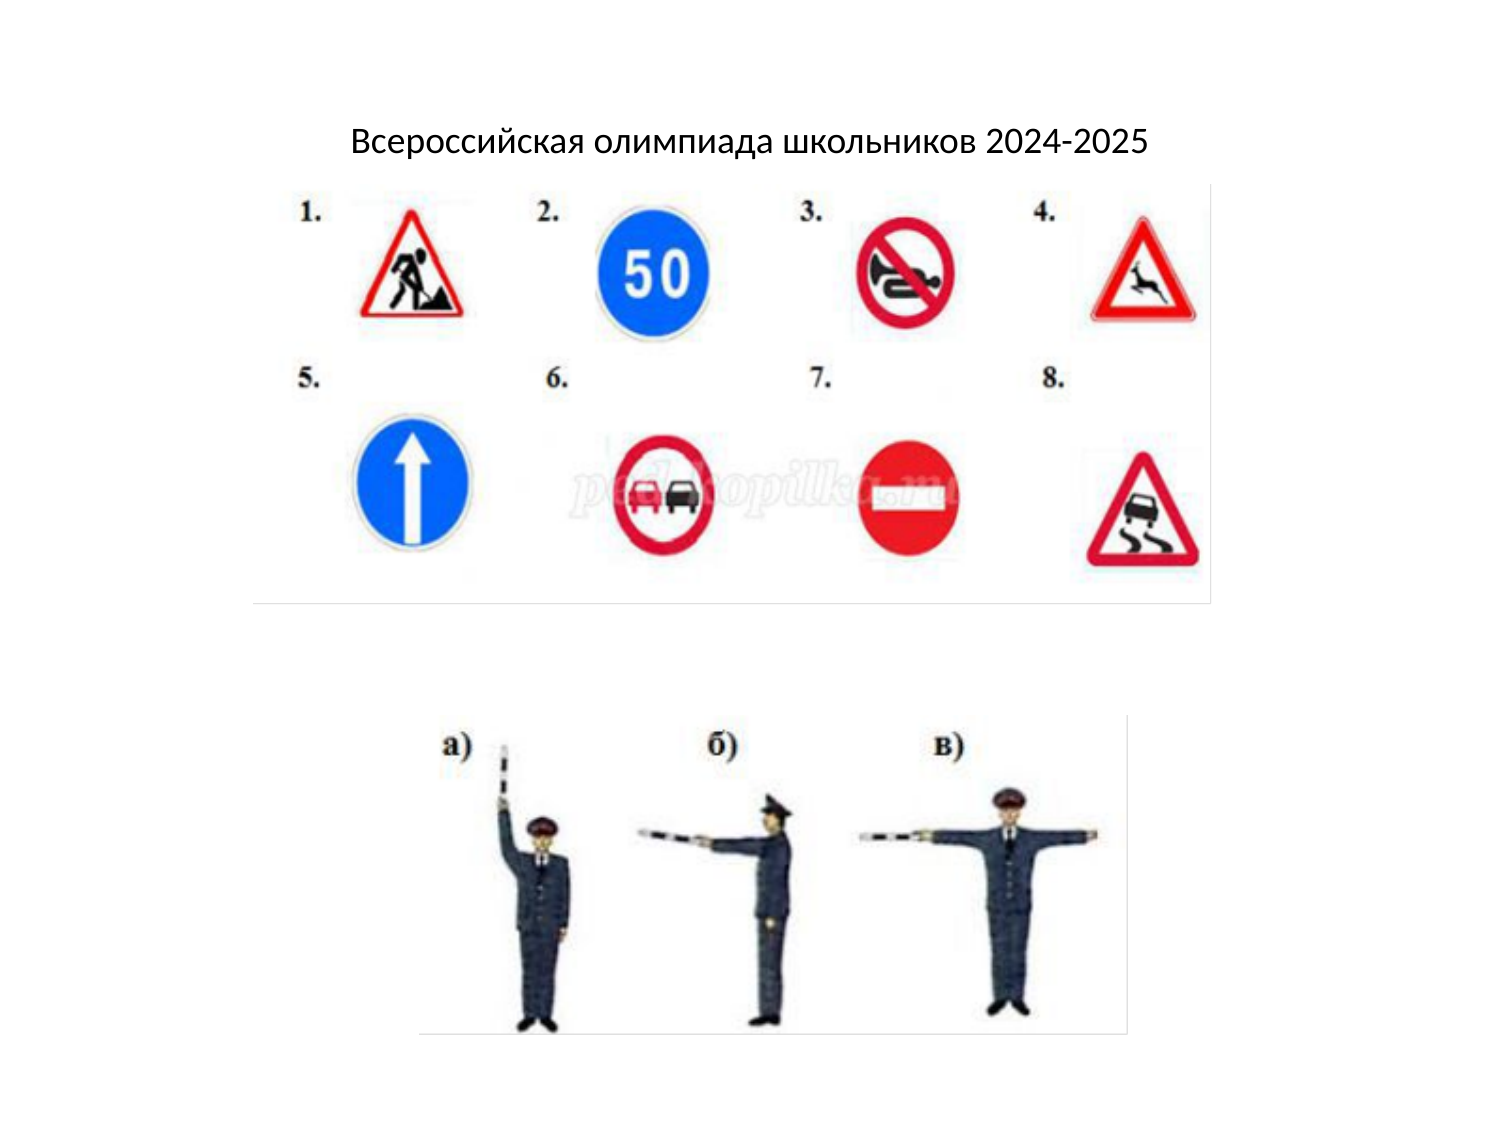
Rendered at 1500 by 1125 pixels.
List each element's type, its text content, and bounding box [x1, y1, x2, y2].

picture [418, 715, 1130, 1038]
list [253, 184, 1213, 606]
title Всероссийская олимпиада школьников 2024-2025 [75, 45, 1425, 233]
